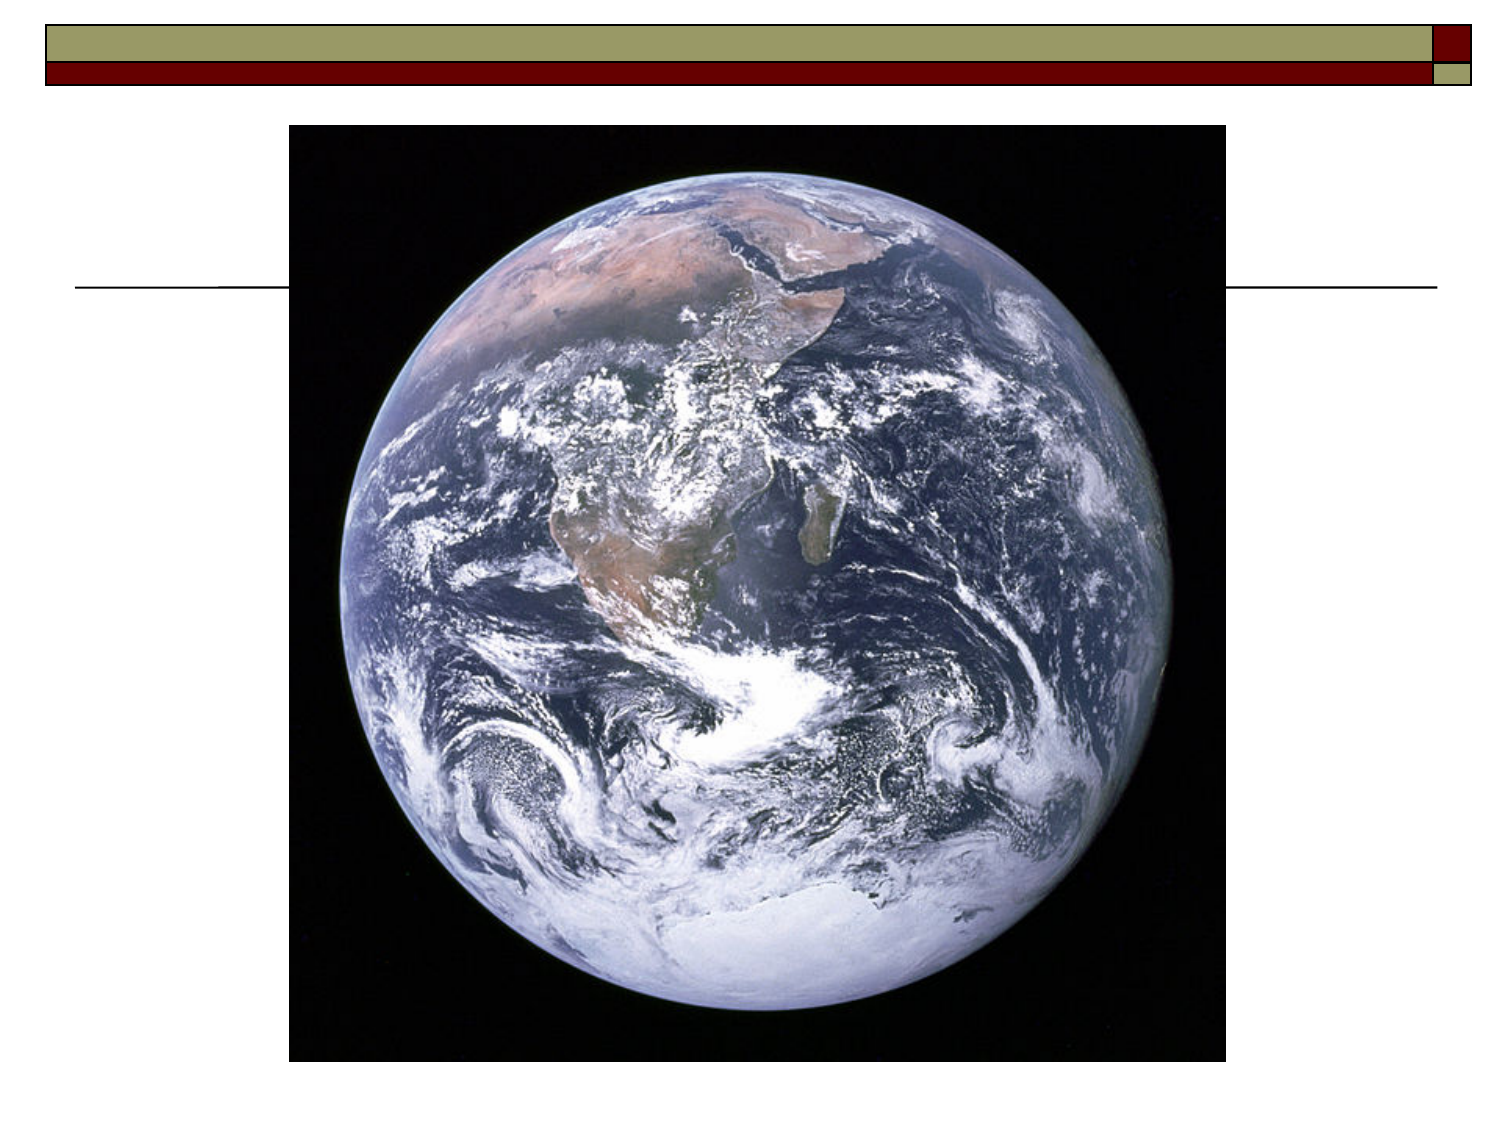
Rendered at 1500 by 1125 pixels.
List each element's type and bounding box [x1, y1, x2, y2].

picture [289, 125, 1226, 1062]
